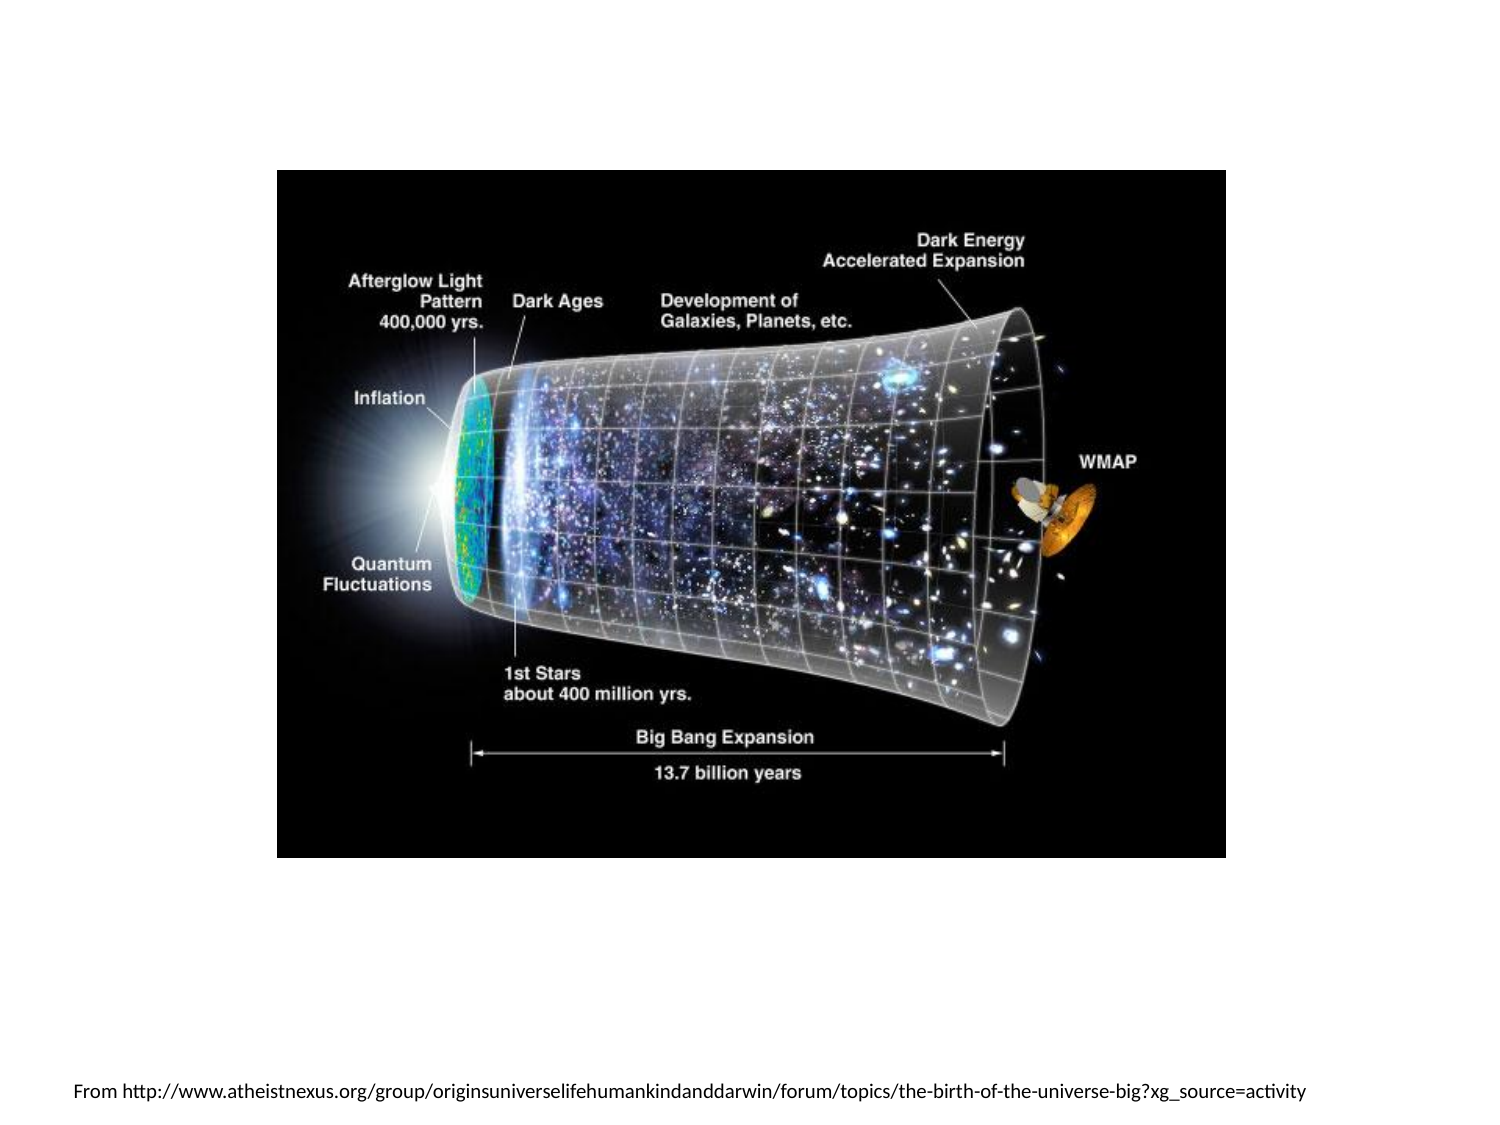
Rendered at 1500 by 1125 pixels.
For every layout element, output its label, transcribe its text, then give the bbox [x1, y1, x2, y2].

text_box From http://www.atheistnexus.org/group/originsuniverselifehumankindanddarwin/forum/topics/the-birth-of-the-universe-big?xg_source=activity [58, 1070, 1500, 1111]
picture [277, 170, 1226, 858]
